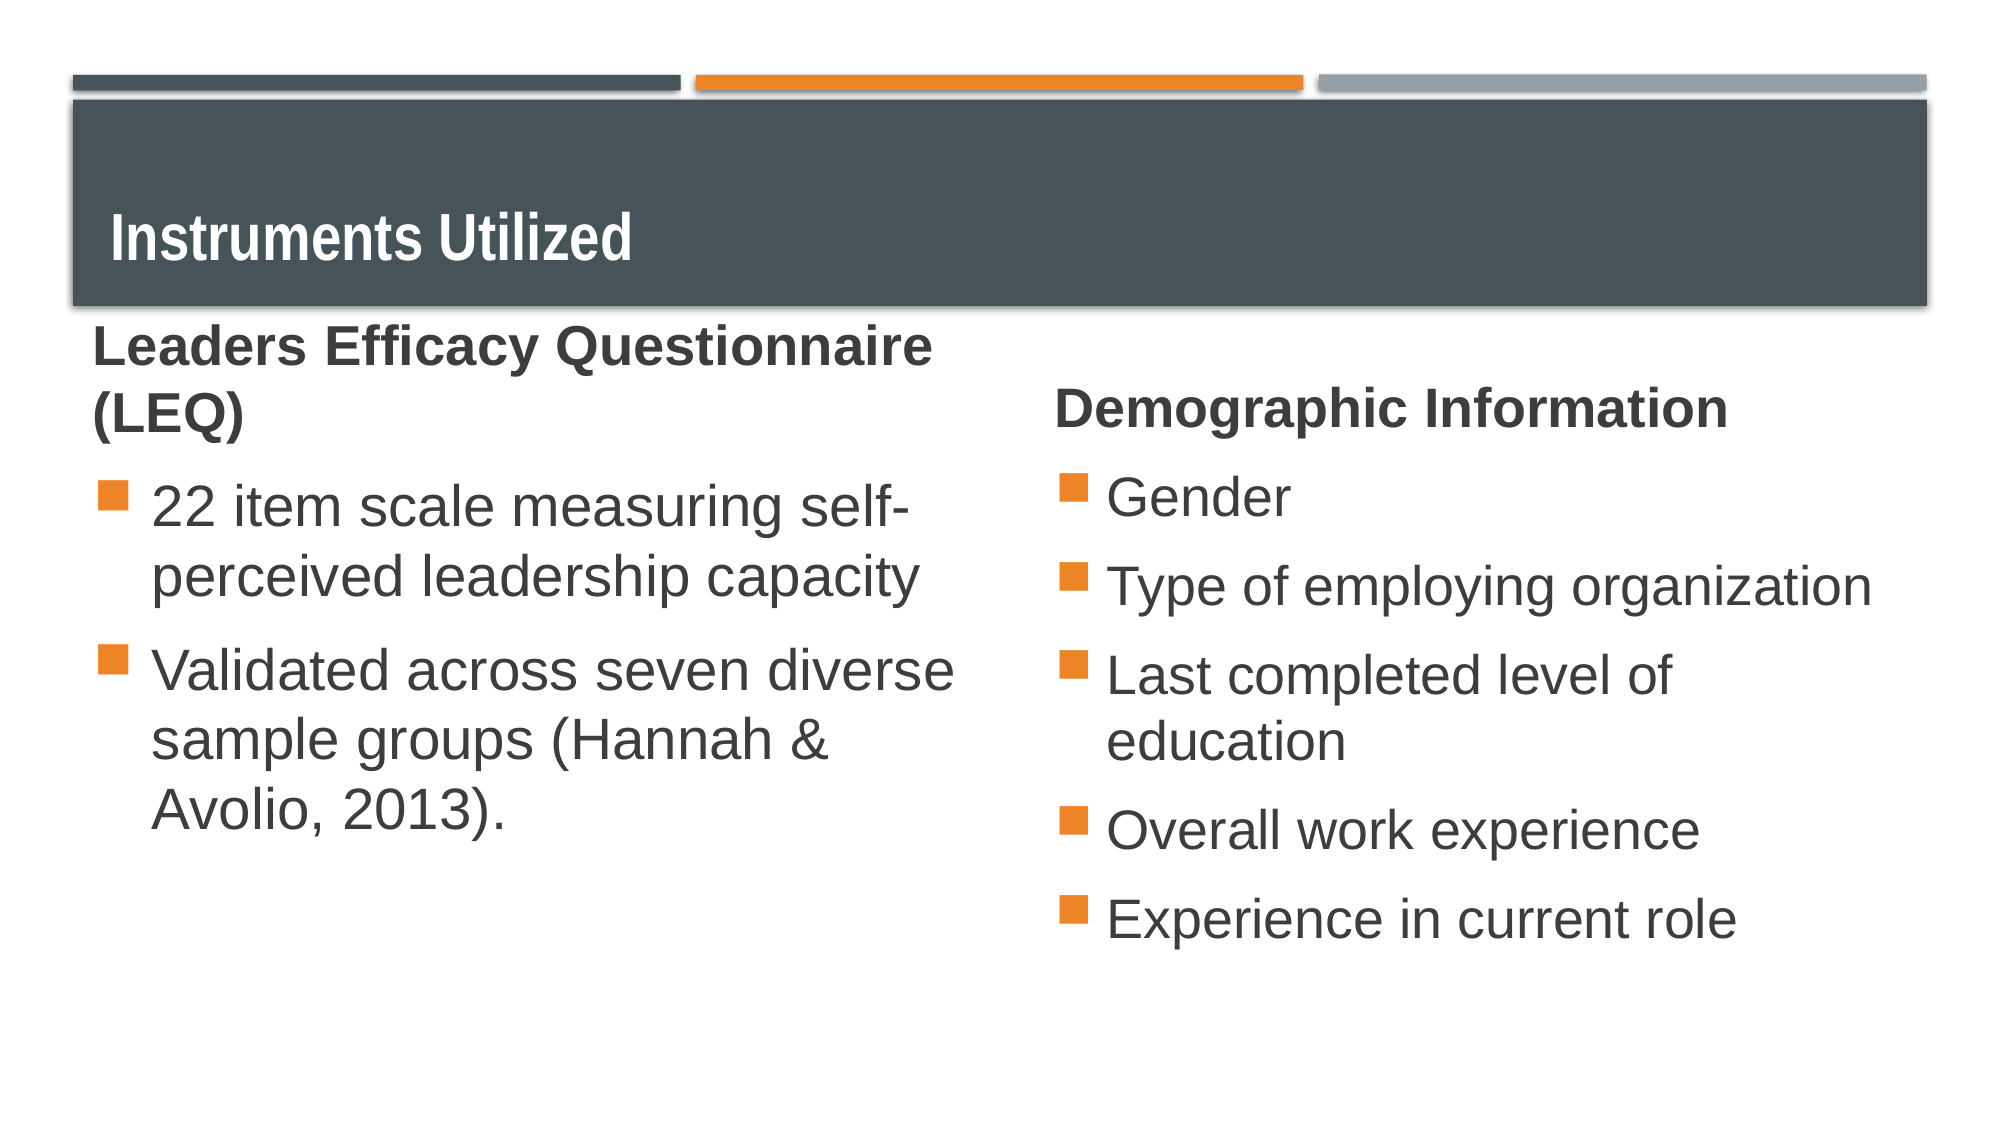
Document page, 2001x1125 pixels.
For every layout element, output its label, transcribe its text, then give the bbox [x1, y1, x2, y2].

list Leaders Efficacy Questionnaire (LEQ) 22 item scale measuring self-perceived leadership capacity Validated across seven diverse sample groups (Hannah & Avolio, 2013). [77, 301, 1000, 962]
title Instruments Utilized [95, 115, 1905, 282]
list Demographic Information Gender Type of employing organization Last completed level of education Overall work experience Experience in current role [1039, 297, 1905, 962]
